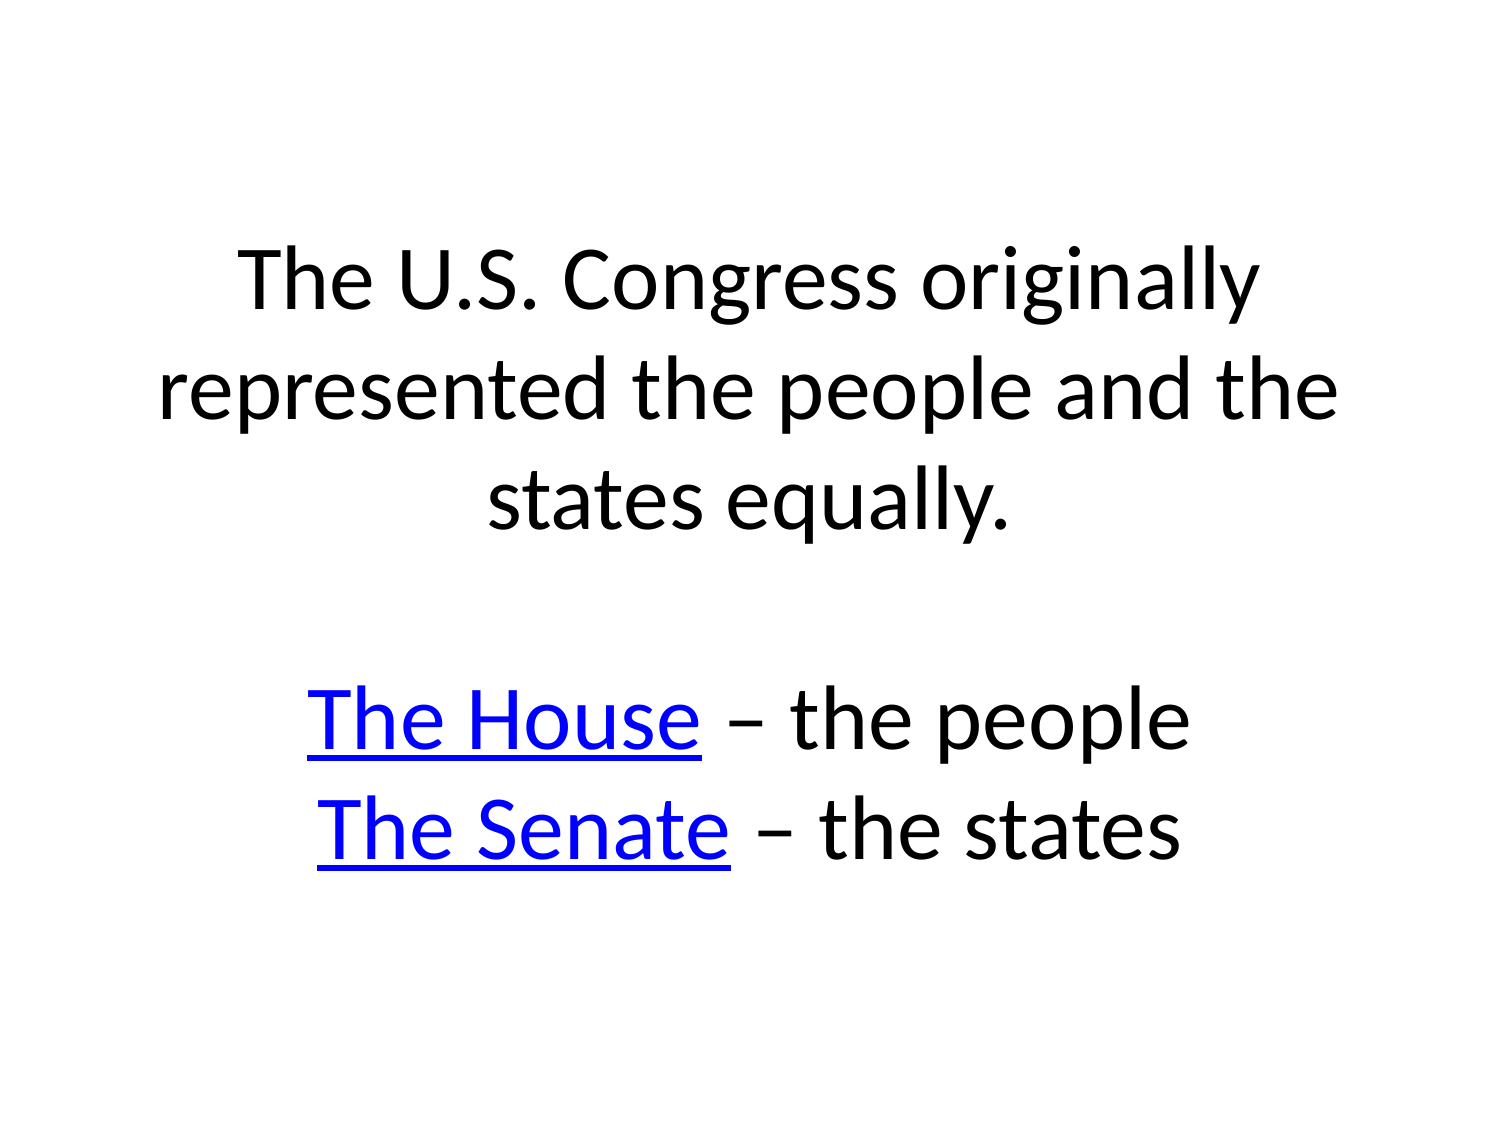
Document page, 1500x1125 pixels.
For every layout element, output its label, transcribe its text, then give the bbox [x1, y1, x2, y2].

title The U.S. Congress originally represented the people and the states equally. The House – the people The Senate – the states [74, 44, 1426, 1051]
